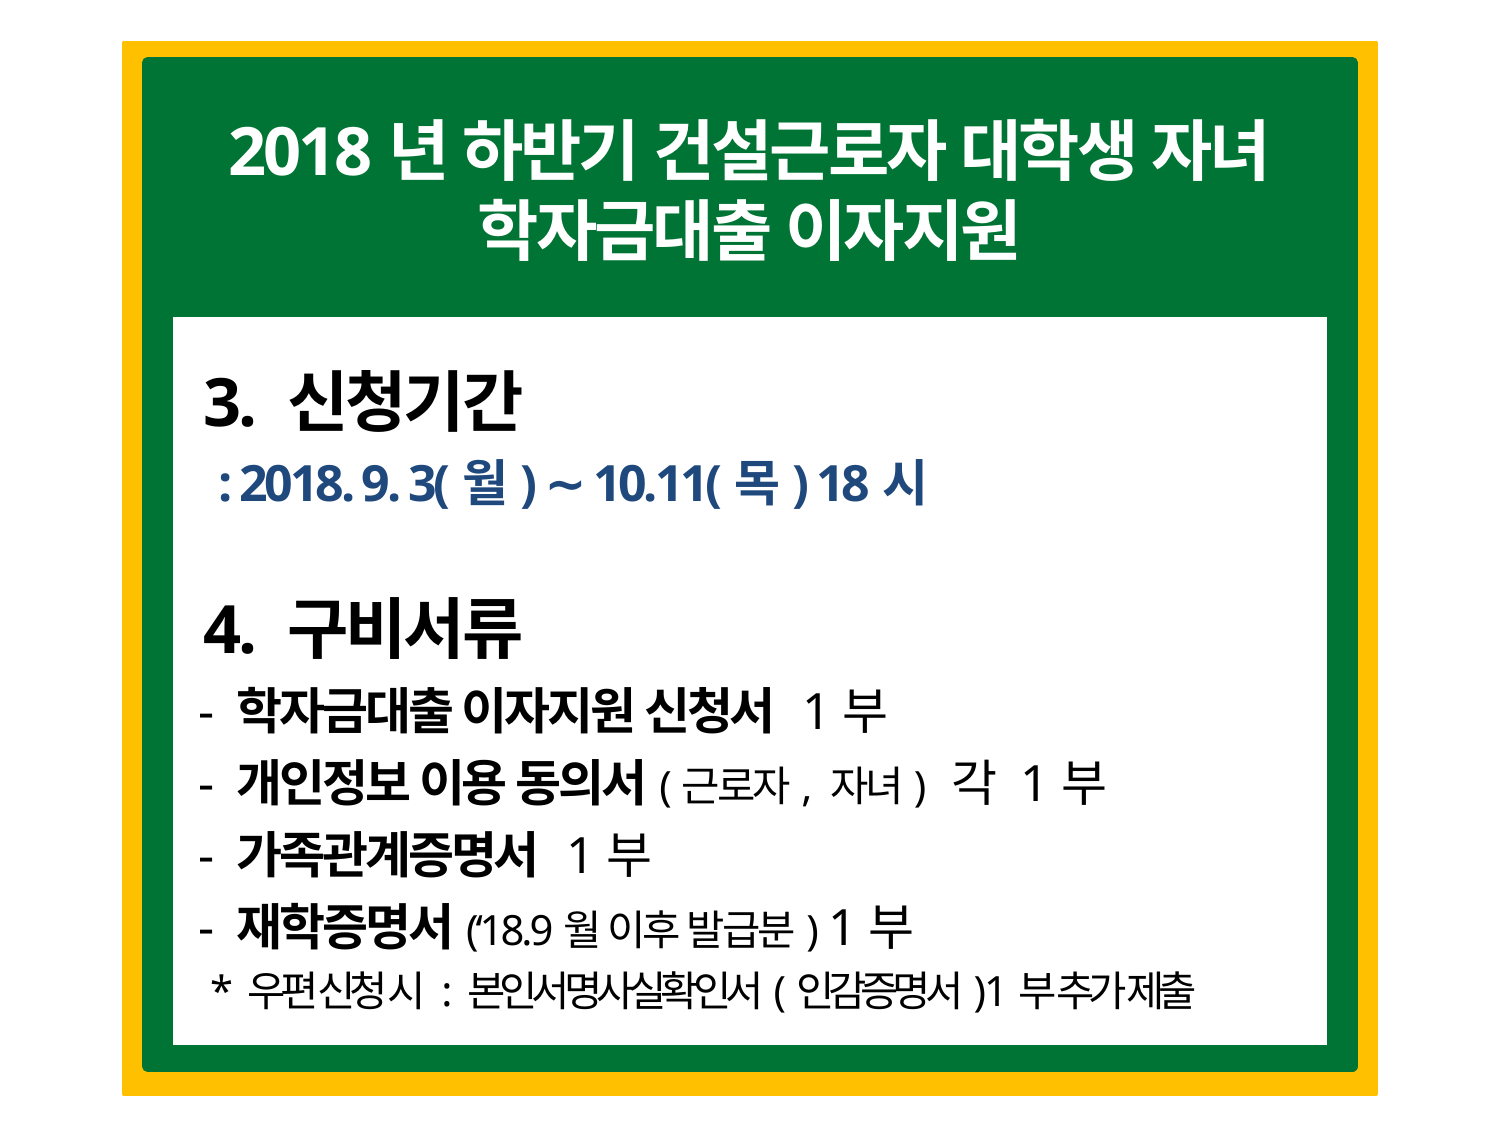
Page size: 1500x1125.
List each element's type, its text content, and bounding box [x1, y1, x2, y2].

text_box [122, 41, 1378, 1096]
text_box [169, 312, 1331, 1049]
text_box 3. 신청기간 : 2018. 9. 3(월) ∼ 10.11(목) 18시 4. 구비서류 - 학자금대출 이자지원 신청서 1부 - 개인정보 이용 동의서(근로자, 자녀) 각 1부 - 가족관계증명서 1부 - 재학증명서(‘18.9월 이후 발급분) 1부 * 우편 신청 시 : 본인서명사실확인서(인감증명서) 1부 추가 제출 [171, 335, 1329, 1023]
text_box 2018년 하반기 건설근로자 대학생 자녀 학자금대출 이자지원 [171, 101, 1329, 277]
text_box [145, 60, 1354, 1068]
